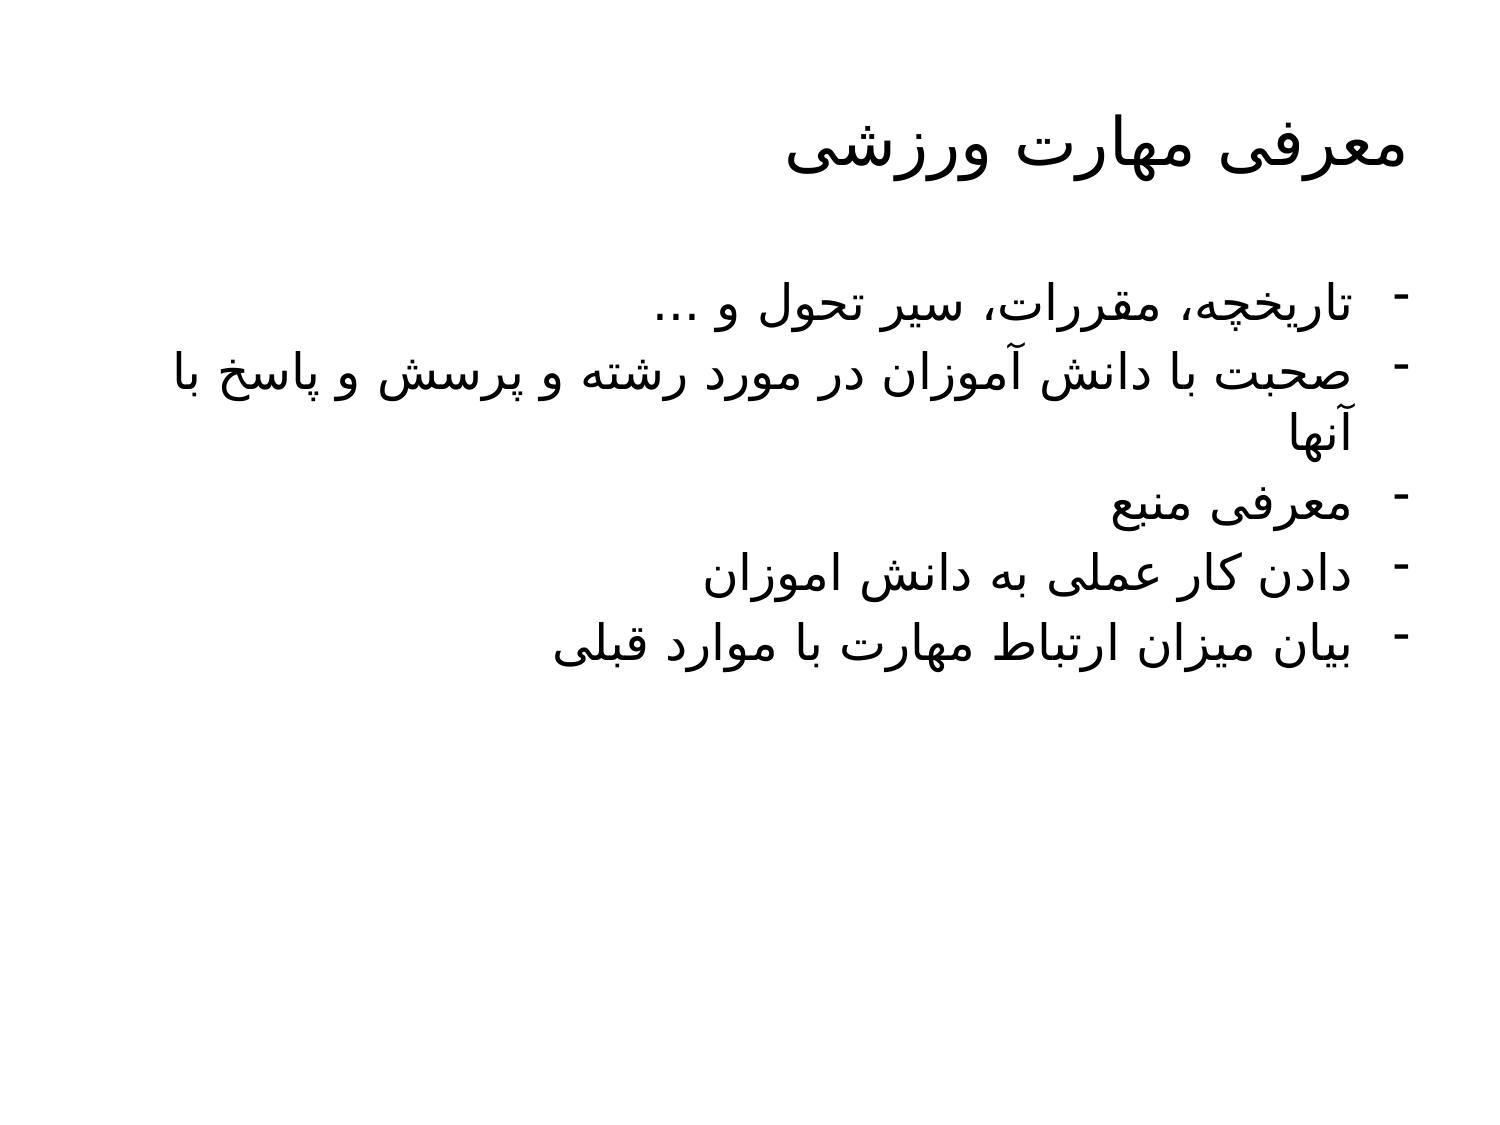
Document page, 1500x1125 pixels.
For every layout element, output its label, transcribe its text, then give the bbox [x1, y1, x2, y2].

list تاریخچه، مقررات، سیر تحول و ... صحبت با دانش آموزان در مورد رشته و پرسش و پاسخ با آنها معرفی منبع دادن کار عملی به دانش اموزان بیان میزان ارتباط مهارت با موارد قبلی [75, 262, 1425, 1005]
title معرفی مهارت ورزشی [75, 45, 1425, 233]
